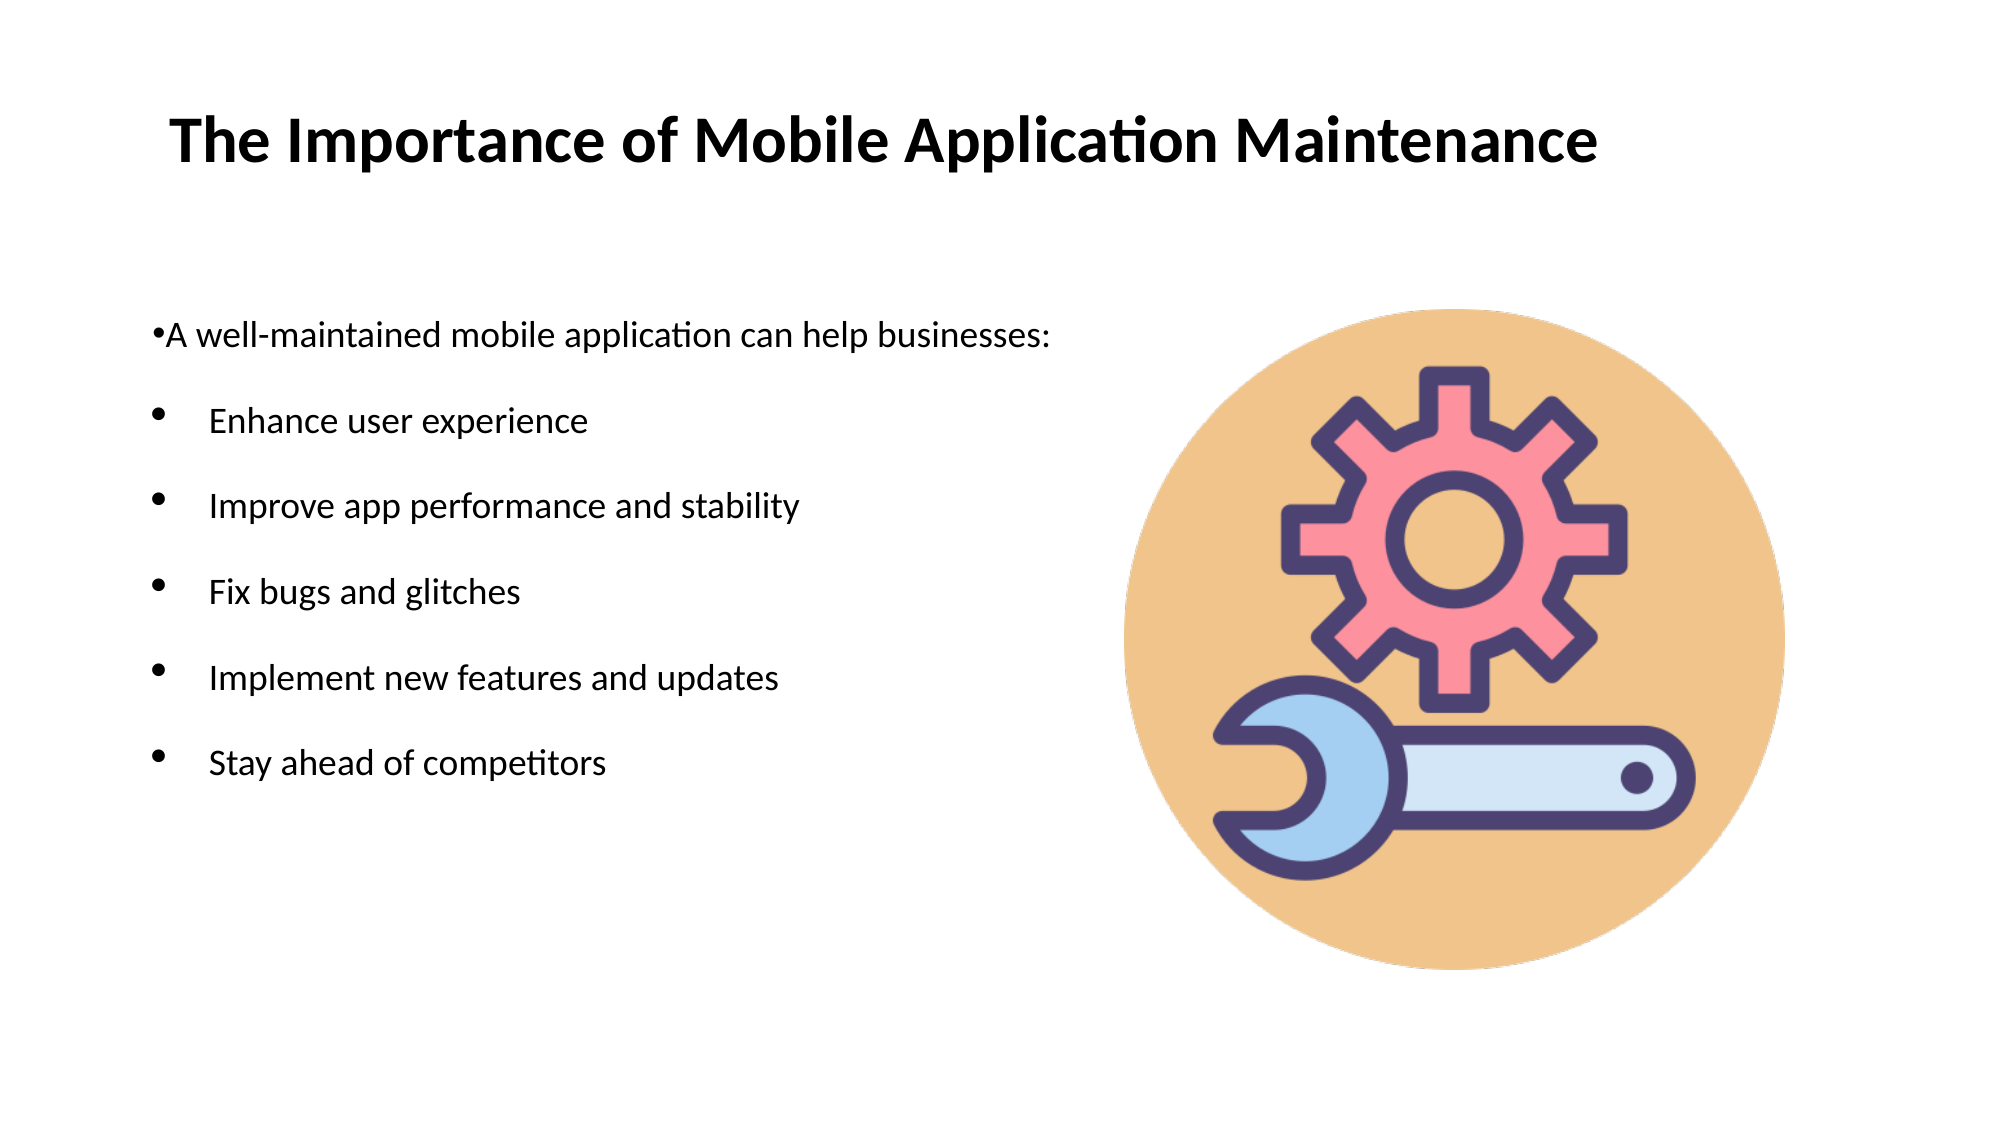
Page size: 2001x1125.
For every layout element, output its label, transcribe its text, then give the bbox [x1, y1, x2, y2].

picture [1124, 309, 1785, 970]
list A well-maintained mobile application can help businesses: Enhance user experience Improve app performance and stability Fix bugs and glitches Implement new features and updates Stay ahead of competitors [137, 299, 1863, 1014]
title The Importance of Mobile Application Maintenance [154, 93, 1689, 268]
